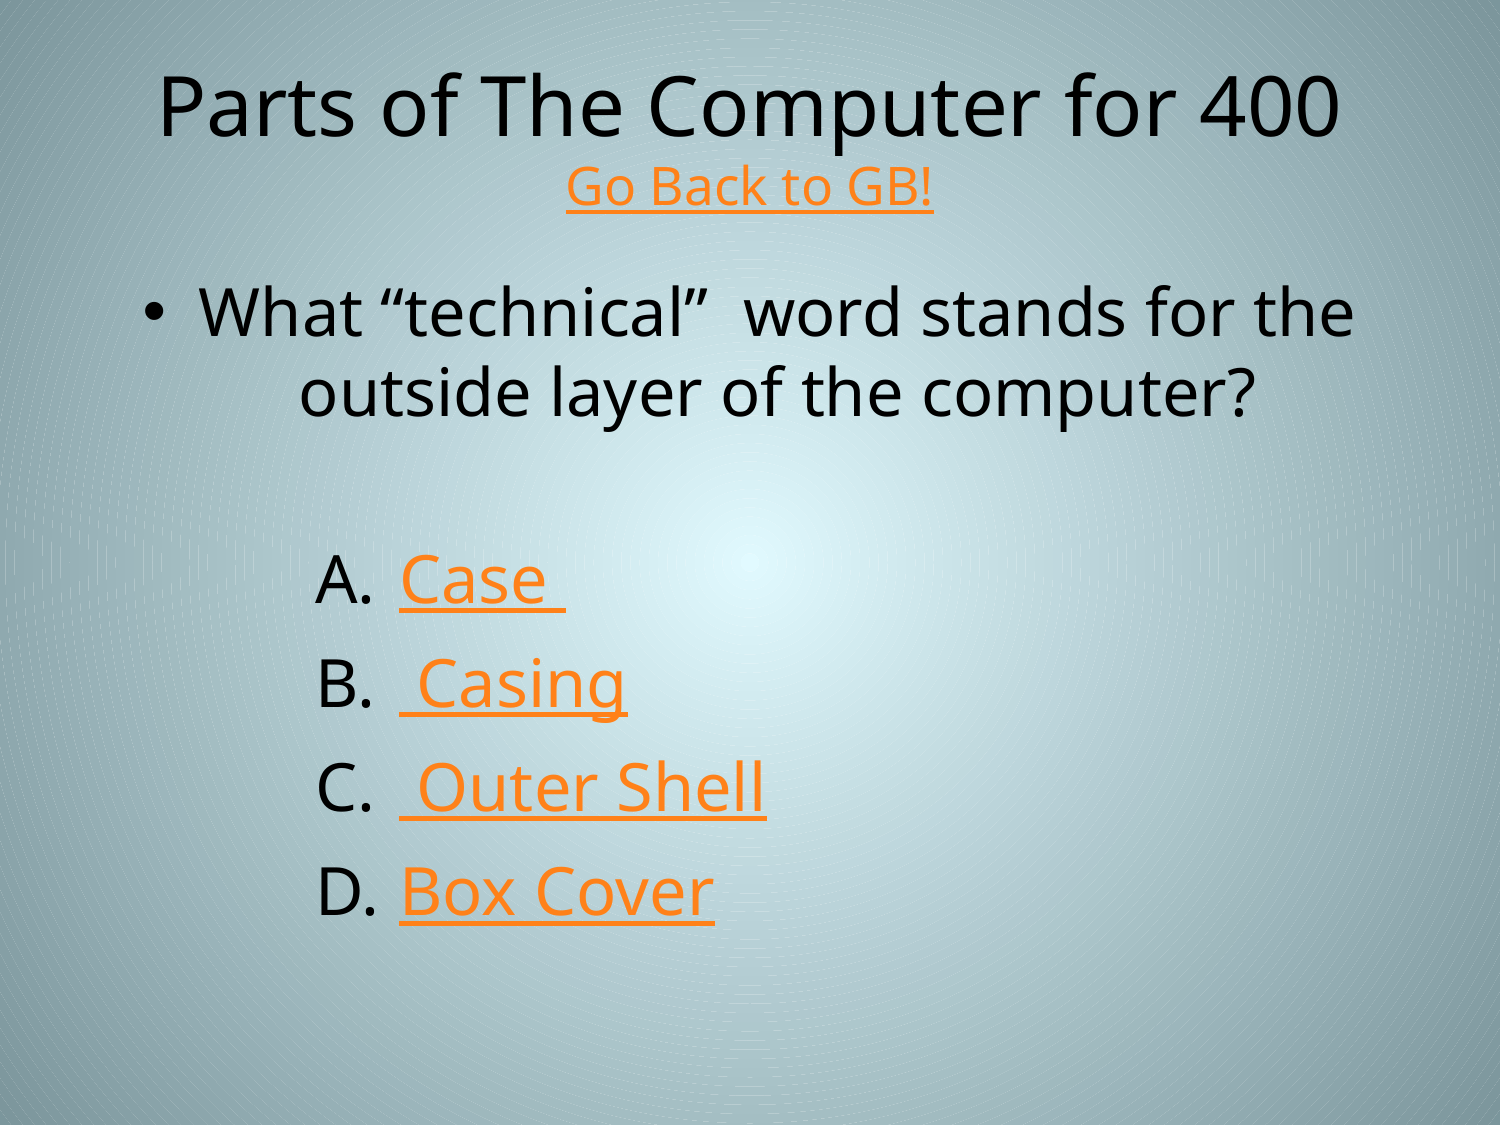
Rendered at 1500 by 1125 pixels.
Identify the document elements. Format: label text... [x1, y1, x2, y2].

list What “technical” word stands for the outside layer of the computer? Case Casing Outer Shell Box Cover [75, 262, 1425, 1005]
title Parts of The Computer for 400 Go Back to GB! [75, 45, 1425, 233]
